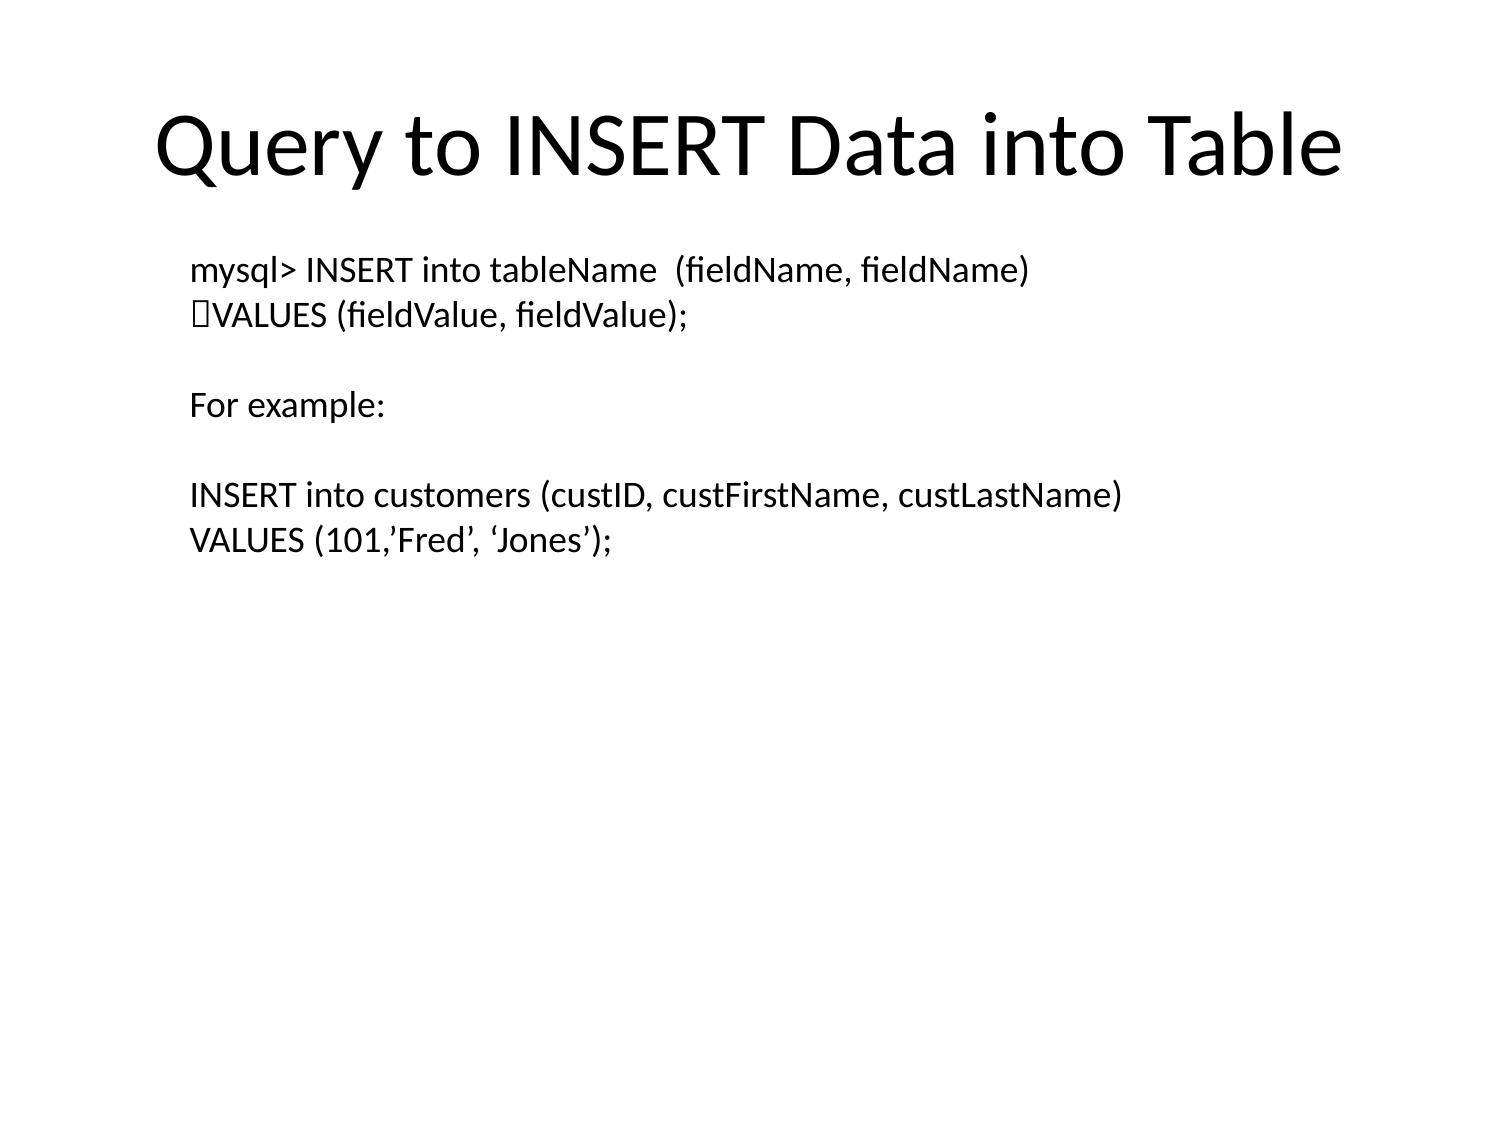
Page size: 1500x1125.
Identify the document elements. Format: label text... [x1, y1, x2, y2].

title Query to INSERT Data into Table [75, 45, 1425, 233]
text_box mysql> INSERT into tableName (fieldName, fieldName) VALUES (fieldValue, fieldValue); For example: INSERT into customers (custID, custFirstName, custLastName) VALUES (101,’Fred’, ‘Jones’); [174, 237, 1363, 568]
